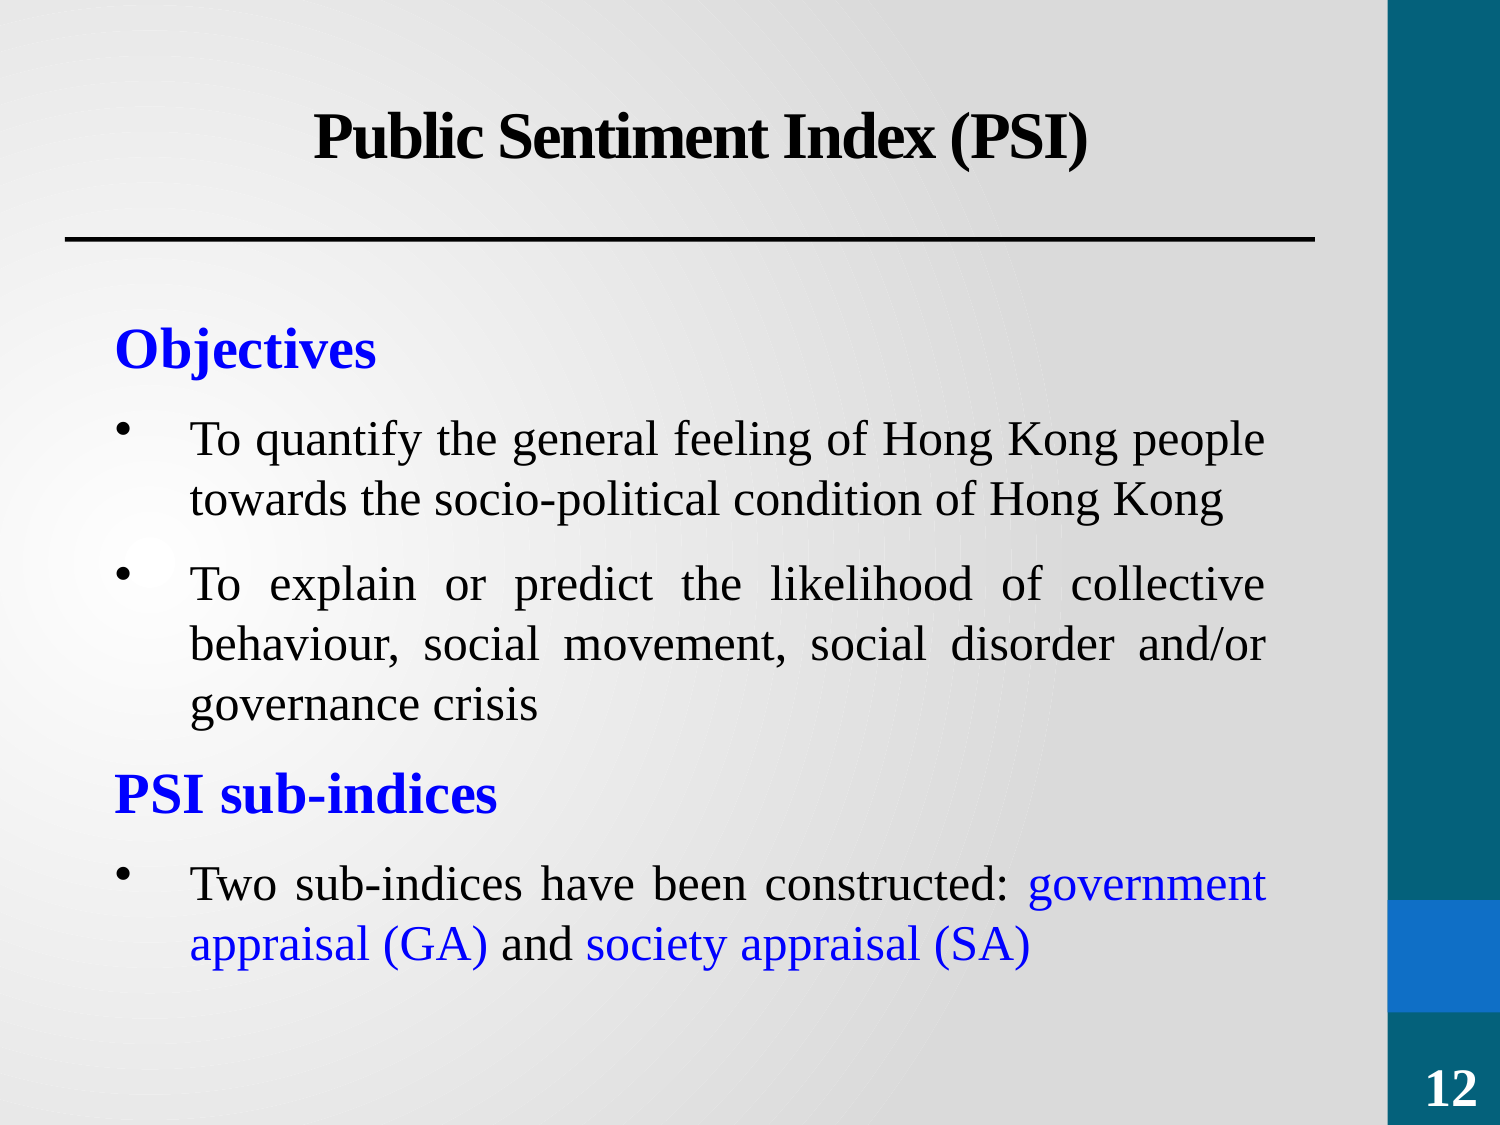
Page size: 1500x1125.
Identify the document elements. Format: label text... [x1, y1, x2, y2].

text_box 12 [1403, 1045, 1500, 1125]
text_box Objectives To quantify the general feeling of Hong Kong people towards the socio-political condition of Hong Kong To explain or predict the likelihood of collective behaviour, social movement, social disorder and/or governance crisis PSI sub-indices Two sub-indices have been constructed: government appraisal (GA) and society appraisal (SA) [100, 302, 1282, 978]
title Public Sentiment Index (PSI) [76, 90, 1327, 174]
